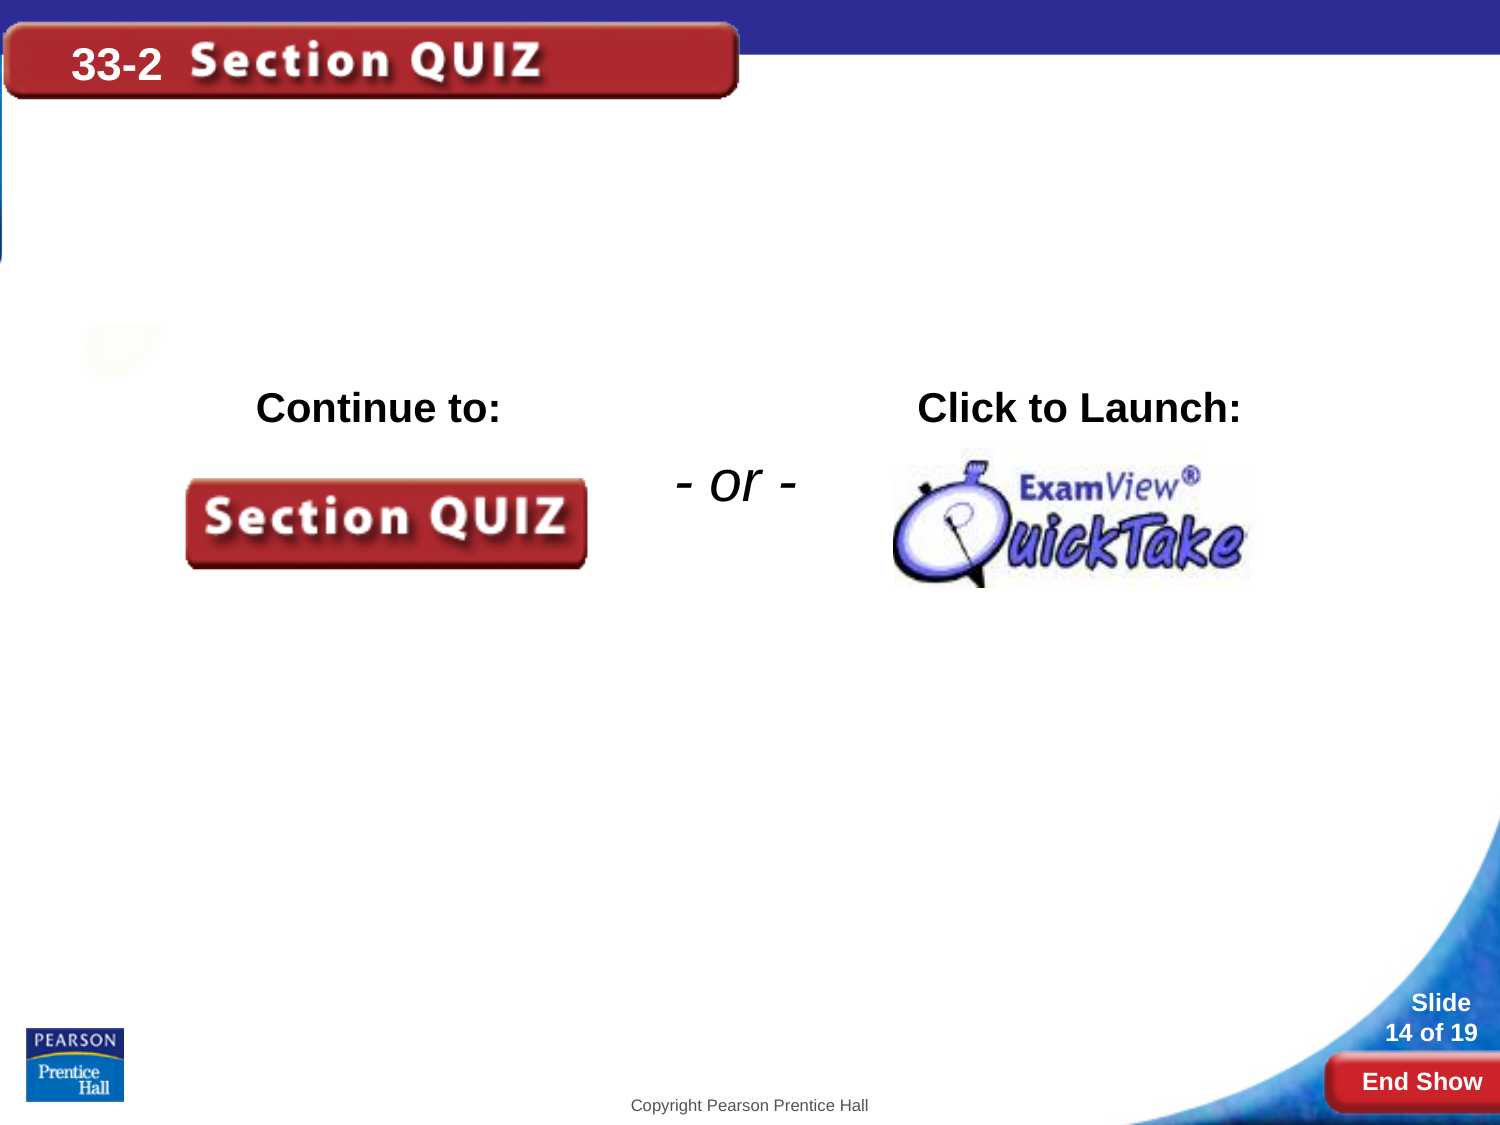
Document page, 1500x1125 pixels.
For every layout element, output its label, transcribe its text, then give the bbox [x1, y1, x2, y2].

list [44, 179, 1440, 888]
title 33-2 [2, 26, 179, 98]
text_box [854, 444, 1282, 602]
footer Copyright Pearson Prentice Hall [512, 1087, 988, 1113]
picture [0, 0, 1500, 1125]
